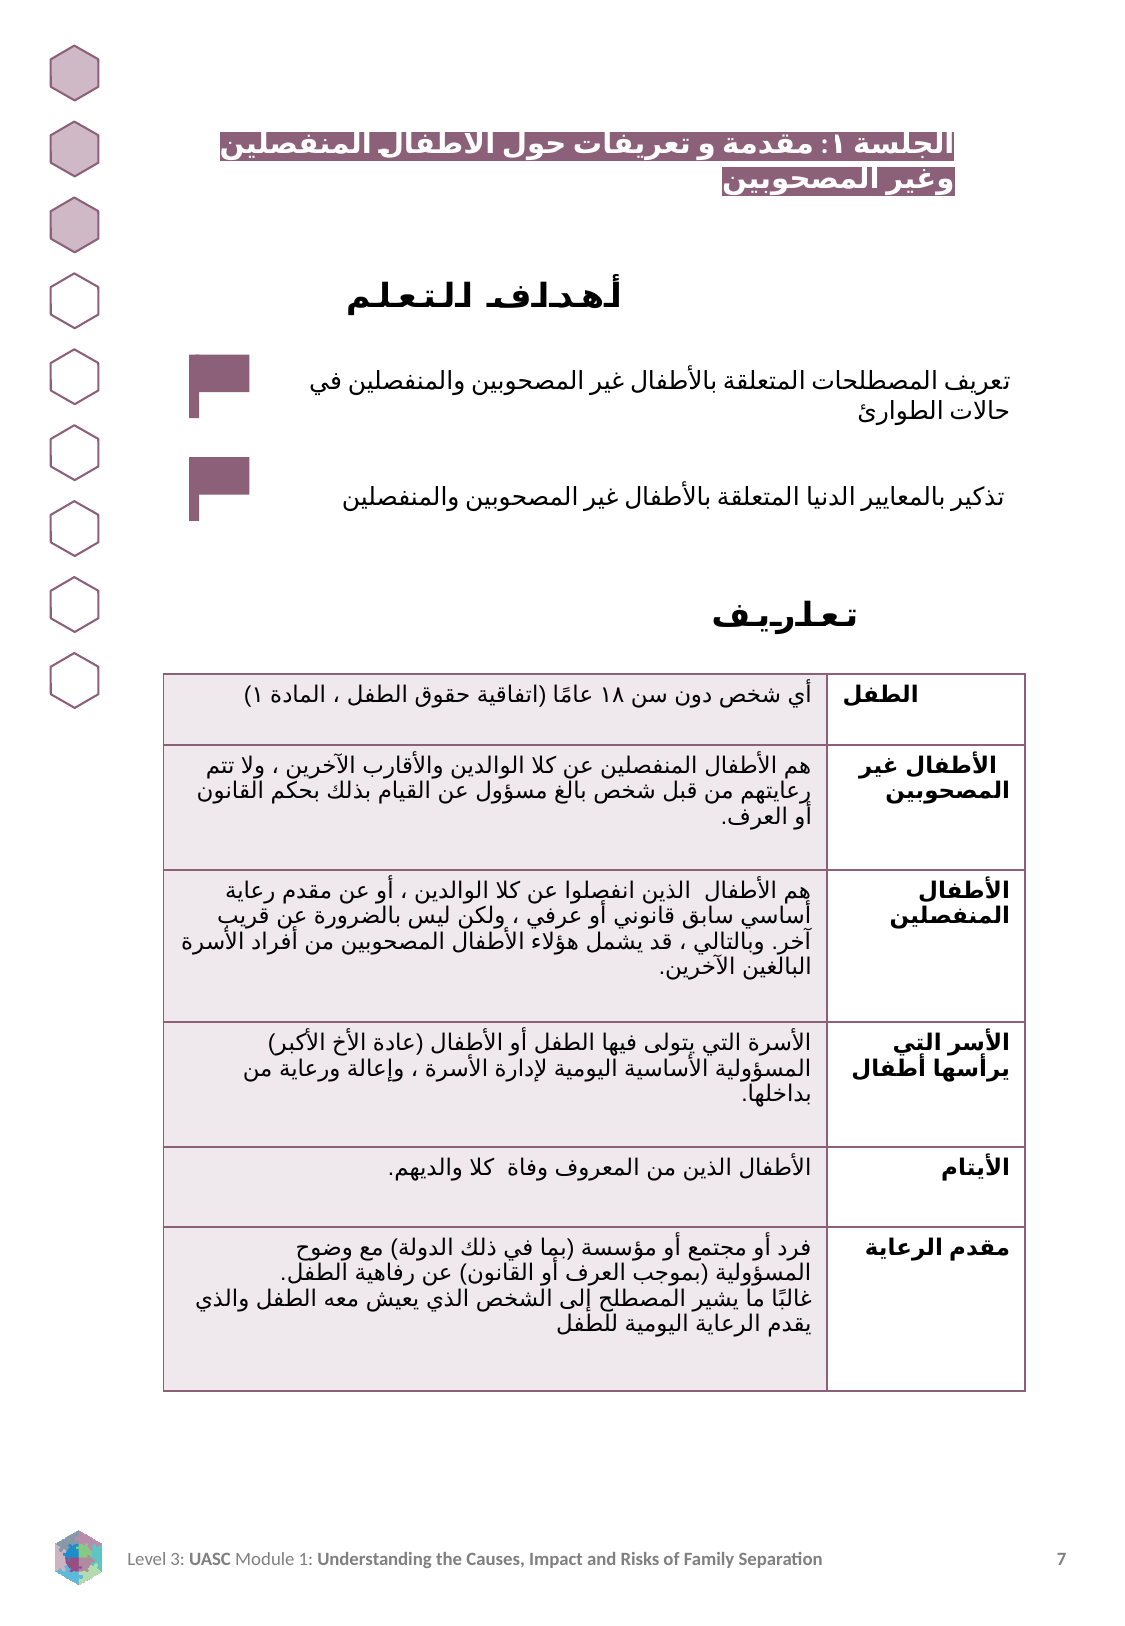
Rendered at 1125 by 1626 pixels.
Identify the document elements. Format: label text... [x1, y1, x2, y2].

text_box [48, 43, 101, 103]
table_header الطفل [828, 675, 1024, 744]
table_cell الأطفال غير المصحوبين [828, 746, 1024, 869]
table_cell الأسرة التي يتولى فيها الطفل أو الأطفال (عادة الأخ الأكبر) المسؤولية الأساسية اليومية لإدارة الأسرة ، وإعالة ورعاية من بداخلها. [164, 1023, 826, 1146]
table_header أي شخص دون سن ١٨ عامًا (اتفاقية حقوق الطفل ، المادة ١) [164, 675, 826, 744]
text_box [48, 651, 101, 710]
table_cell هم الأطفال المنفصلين عن كلا الوالدين والأقارب الآخرين ، ولا تتم رعايتهم من قبل شخص بالغ مسؤول عن القيام بذلك بحكم القانون أو العرف. [164, 746, 826, 869]
text_box [48, 423, 101, 482]
table_cell الأطفال الذين من المعروف وفاة كلا والديهم. [164, 1148, 826, 1226]
table_cell الأطفال المنفصلين [828, 871, 1024, 1021]
text_box [48, 499, 101, 558]
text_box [188, 354, 250, 419]
table_cell الأيتام [828, 1148, 1024, 1226]
table_cell فرد أو مجتمع أو مؤسسة (بما في ذلك الدولة) مع وضوح المسؤولية (بموجب العرف أو القانون) عن رفاهية الطفل. غالبًا ما يشير المصطلح إلى الشخص الذي يعيش معه الطفل والذي يقدم الرعاية اليومية للطفل [164, 1228, 826, 1390]
table_cell هم الأطفال الذين انفصلوا عن كلا الوالدين ، أو عن مقدم رعاية أساسي سابق قانوني أو عرفي ، ولكن ليس بالضرورة عن قريب آخر. وبالتالي ، قد يشمل هؤلاء الأطفال المصحوبين من أفراد الأسرة البالغين الآخرين. [164, 871, 826, 1021]
text_box [48, 575, 101, 634]
text_box [48, 119, 101, 179]
picture [55, 1530, 102, 1585]
table_cell الأسر التي يرأسها أطفال [828, 1023, 1024, 1146]
text_box الجلسة ١: مقدمة و تعريفات حول الأطفال المنفصلين وغير المصحوبين [163, 116, 970, 202]
text_box [48, 271, 101, 331]
text_box [48, 347, 101, 406]
text_box [48, 195, 101, 255]
text_box تذكير بالمعايير الدنيا المتعلقة بالأطفال غير المصحوبين والمنفصلين [282, 472, 1026, 518]
text_box تعاريف [163, 585, 873, 641]
text_box أهداف التعلم [163, 266, 970, 322]
text_box تعريف المصطلحات المتعلقة بالأطفال غير المصحوبين والمنفصلين في حالات الطوارئ [282, 357, 1026, 432]
table_cell مقدم الرعاية [828, 1228, 1024, 1390]
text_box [188, 456, 250, 522]
